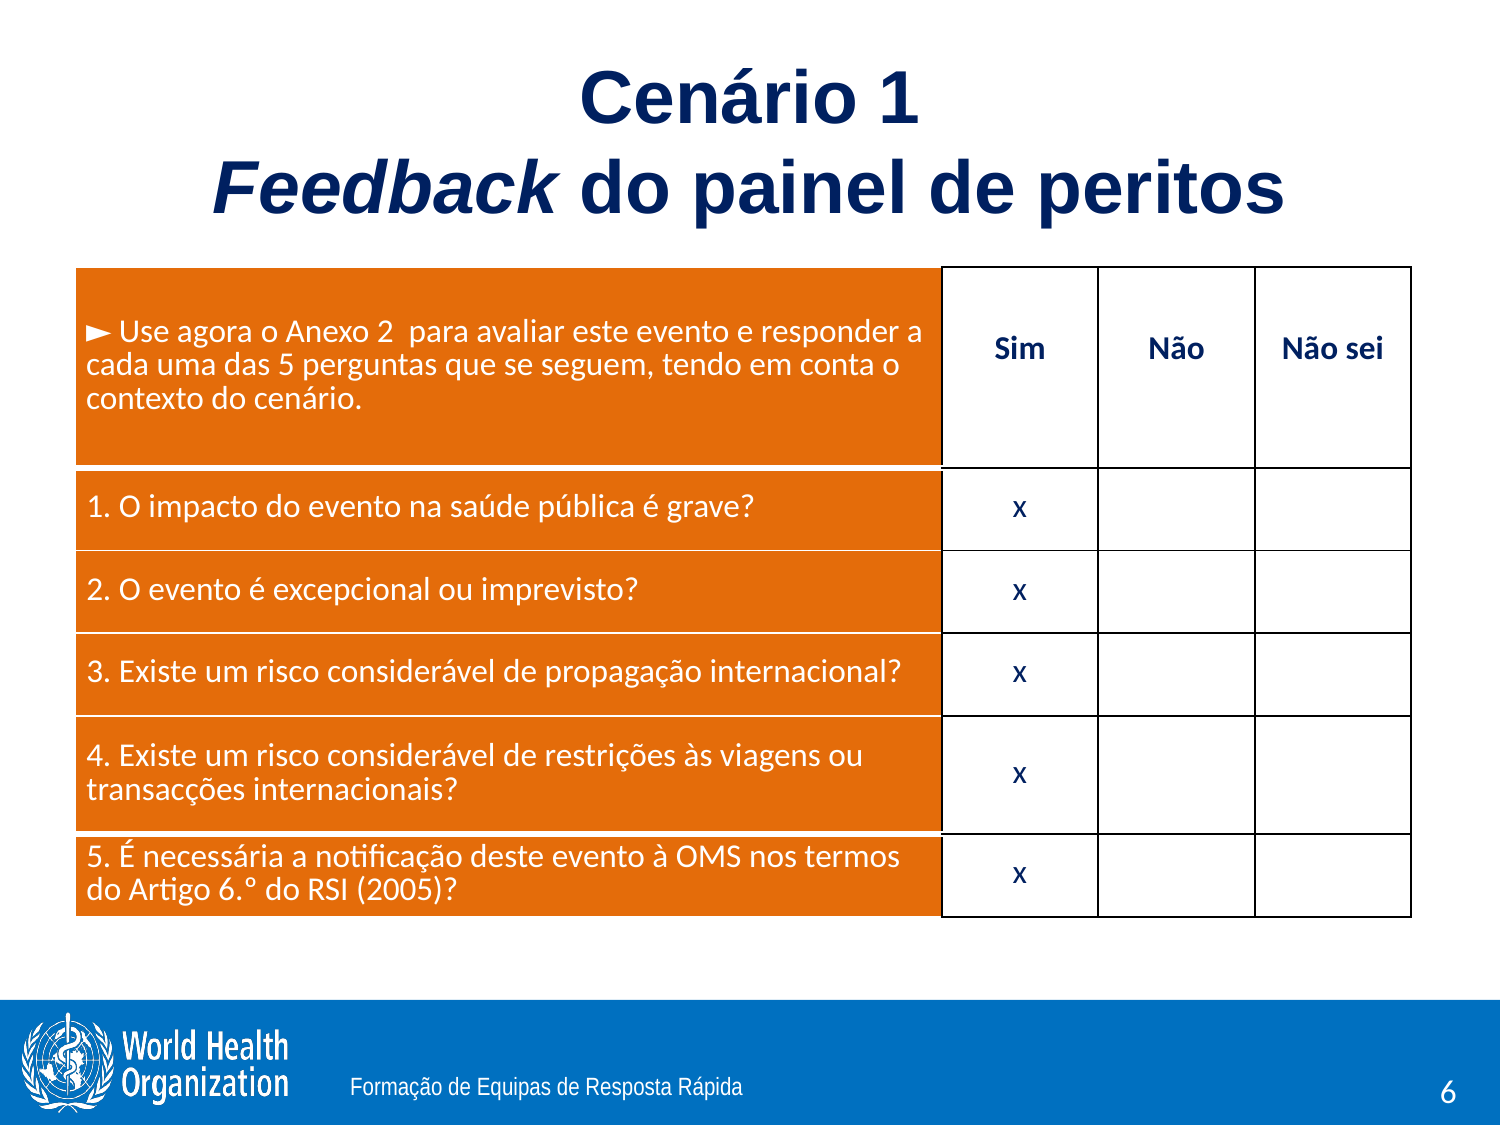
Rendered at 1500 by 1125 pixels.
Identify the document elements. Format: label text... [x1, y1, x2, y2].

table_cell 1. O impacto do evento na saúde pública é grave? [76, 471, 941, 550]
table_cell 5. É necessária a notificação deste evento à OMS nos termos do Artigo 6.º do RSI (2005)? [76, 837, 941, 916]
table_header Não [1099, 268, 1254, 467]
table_cell [1099, 717, 1254, 833]
table_cell 4. Existe um risco considerável de restrições às viagens ou transacções internacionais? [76, 717, 941, 831]
table_cell 3. Existe um risco considerável de propagação internacional? [76, 634, 941, 715]
table_cell [1256, 469, 1410, 550]
table_header Não sei [1256, 268, 1410, 467]
table_cell x [943, 835, 1097, 916]
table_header Sim [943, 268, 1097, 467]
table_cell [1256, 835, 1410, 916]
table_cell 2. O evento é excepcional ou imprevisto? [76, 551, 941, 632]
table_cell [1099, 634, 1254, 715]
table_cell x [943, 551, 1097, 632]
table_cell [1099, 551, 1254, 632]
table_cell [1099, 469, 1254, 550]
table_cell [1099, 835, 1254, 916]
table_cell [1256, 634, 1410, 715]
picture [21, 1012, 288, 1113]
table_cell x [943, 469, 1097, 550]
table_cell [1256, 551, 1410, 632]
table_cell x [943, 634, 1097, 715]
table_cell x [943, 717, 1097, 833]
table_header ► Use agora o Anexo 2 para avaliar este evento e responder a cada uma das 5 perguntas que se seguem, tendo em conta o contexto do cenário. [76, 268, 941, 465]
title Cenário 1 Feedback do painel de peritos [75, 45, 1425, 233]
table_cell [1256, 717, 1410, 833]
